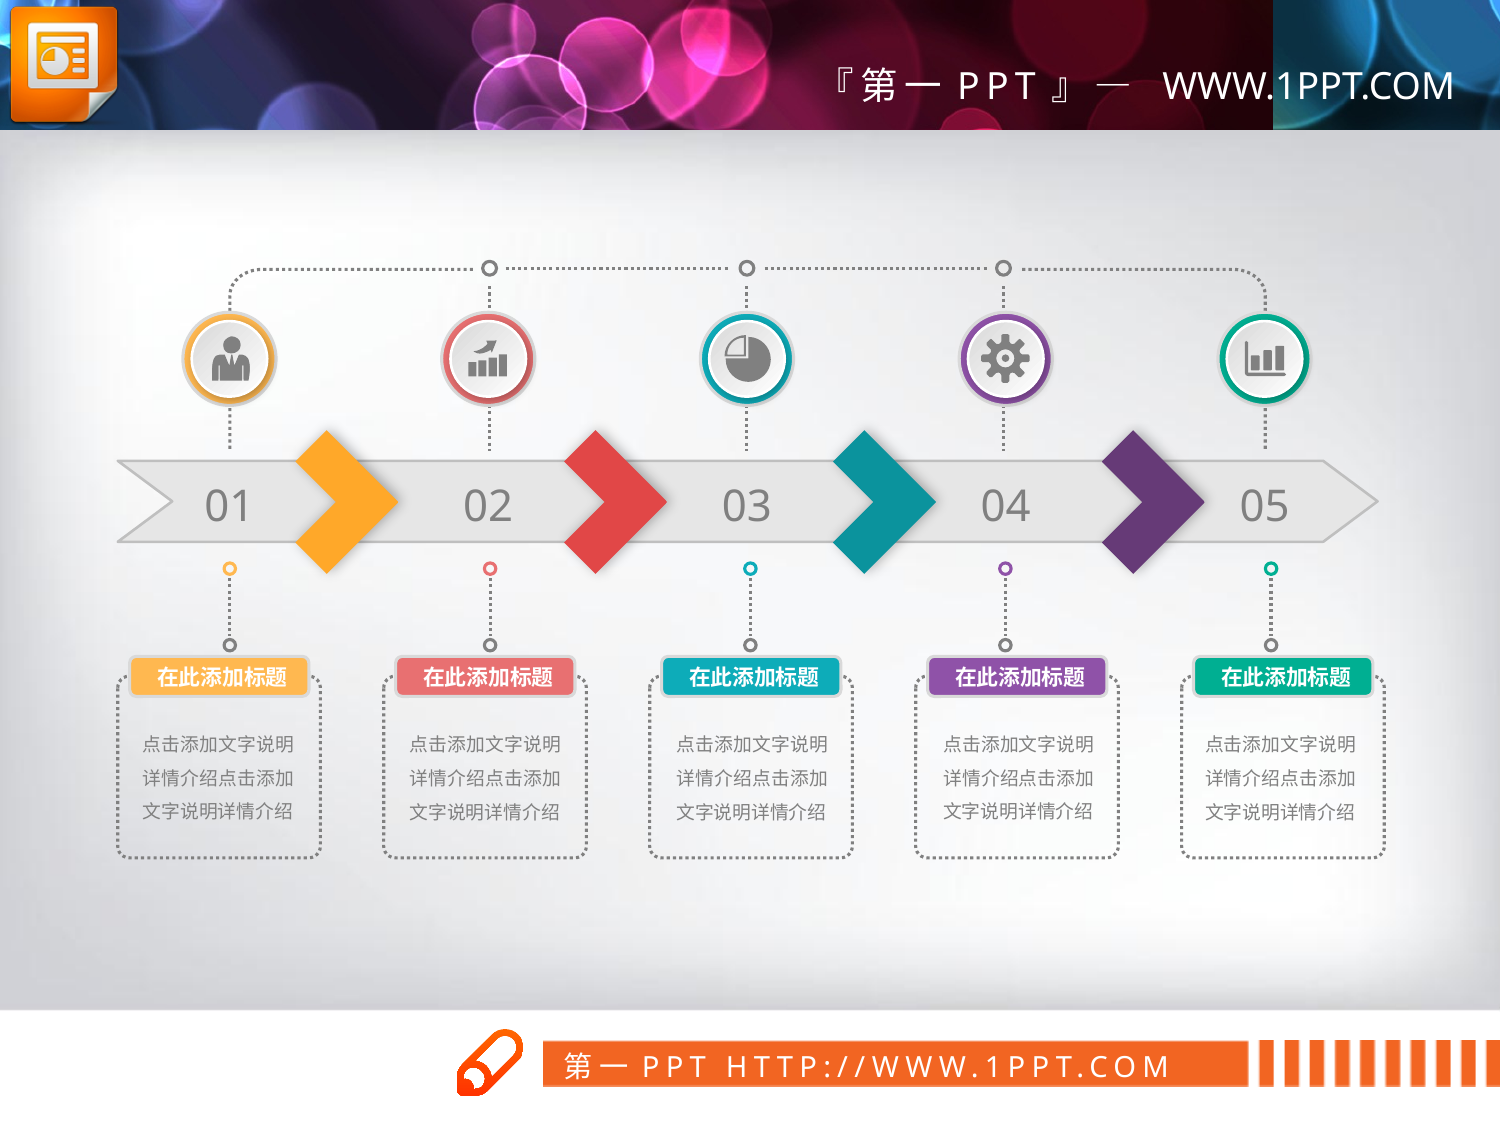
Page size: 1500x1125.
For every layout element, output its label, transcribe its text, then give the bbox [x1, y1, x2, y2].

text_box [484, 562, 497, 652]
text_box [115, 458, 323, 544]
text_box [744, 562, 757, 652]
text_box [562, 428, 670, 576]
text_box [661, 656, 851, 699]
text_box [927, 656, 1117, 699]
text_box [999, 562, 1012, 652]
text_box [115, 675, 323, 860]
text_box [1193, 656, 1383, 699]
text_box [1021, 267, 1268, 449]
text_box 点击添加文字说明详情介绍点击添加文字说明详情介绍 [928, 713, 1110, 830]
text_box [182, 312, 277, 406]
text_box [293, 428, 401, 576]
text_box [395, 656, 585, 699]
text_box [1217, 312, 1312, 406]
text_box [642, 458, 861, 544]
text_box 04 [944, 469, 1068, 538]
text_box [223, 562, 236, 652]
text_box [1265, 562, 1278, 652]
text_box [830, 428, 939, 576]
text_box [373, 458, 592, 544]
text_box 02 [426, 469, 550, 538]
text_box 点击添加文字说明详情介绍点击添加文字说明详情介绍 [127, 713, 309, 830]
text_box 05 [1202, 469, 1326, 538]
text_box [227, 267, 473, 449]
picture [543, 1040, 1500, 1087]
text_box [381, 675, 589, 860]
text_box 点击添加文字说明详情介绍点击添加文字说明详情介绍 [661, 714, 843, 831]
text_box [913, 675, 1121, 860]
text_box [1099, 428, 1202, 576]
text_box 点击添加文字说明详情介绍点击添加文字说明详情介绍 [394, 714, 576, 831]
text_box [1179, 458, 1380, 544]
picture [0, 0, 1500, 1012]
text_box [1179, 675, 1387, 860]
text_box [994, 259, 1013, 278]
text_box [480, 259, 499, 278]
text_box [911, 458, 1129, 544]
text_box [129, 656, 319, 699]
text_box 03 [685, 469, 809, 538]
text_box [958, 312, 1053, 406]
text_box 点击添加文字说明详情介绍点击添加文字说明详情介绍 [1190, 714, 1372, 831]
text_box [647, 675, 855, 860]
text_box 01 [167, 469, 291, 538]
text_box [441, 312, 536, 406]
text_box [700, 312, 794, 406]
text_box [737, 259, 756, 278]
